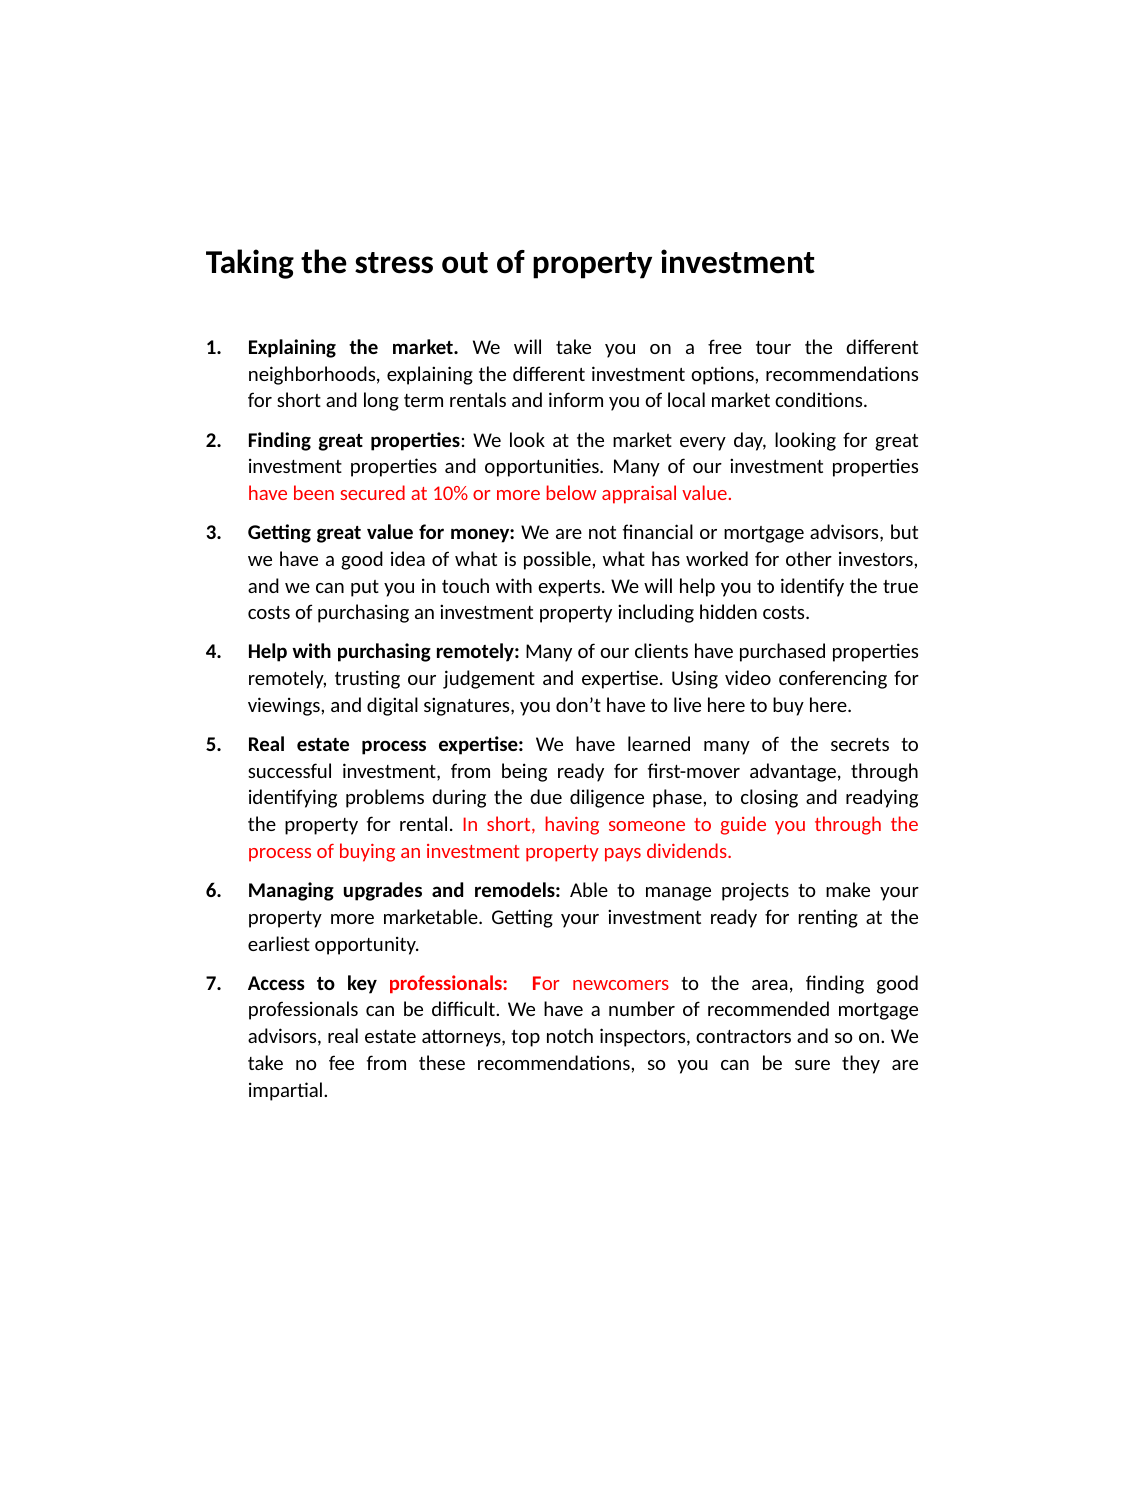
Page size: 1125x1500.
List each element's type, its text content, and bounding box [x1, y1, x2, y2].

text_box Taking the stress out of property investment Explaining the market. We will take you on a free tour the different neighborhoods, explaining the different investment options, recommendations for short and long term rentals and inform you of local market conditions. Finding great properties: We look at the market every day, looking for great investment properties and opportunities. Many of our investment properties have been secured at 10% or more below appraisal value. Getting great value for money: We are not financial or mortgage advisors, but we have a good idea of what is possible, what has worked for other investors, and we can put you in touch with experts. We will help you to identify the true costs of purchasing an investment property including hidden costs. Help with purchasing remotely: Many of our clients have purchased properties remotely, trusting our judgement and expertise. Using video conferencing for viewings, and digital signatures, you don’t have to live here to buy here. Real estate process expertise: We have learned many of the secrets to successful investment, from being ready for first-mover advantage, through identifying problems during the due diligence phase, to closing and readying the property for rental. In short, having someone to guide you through the process of buying an investment property pays dividends. Managing upgrades and remodels: Able to manage projects to make your property more marketable. Getting your investment ready for renting at the earliest opportunity. Access to key professionals: For newcomers to the area, finding good professionals can be difficult. We have a number of recommended mortgage advisors, real estate attorneys, top notch inspectors, contractors and so on. We take no fee from these recommendations, so you can be sure they are impartial. [190, 230, 934, 1187]
